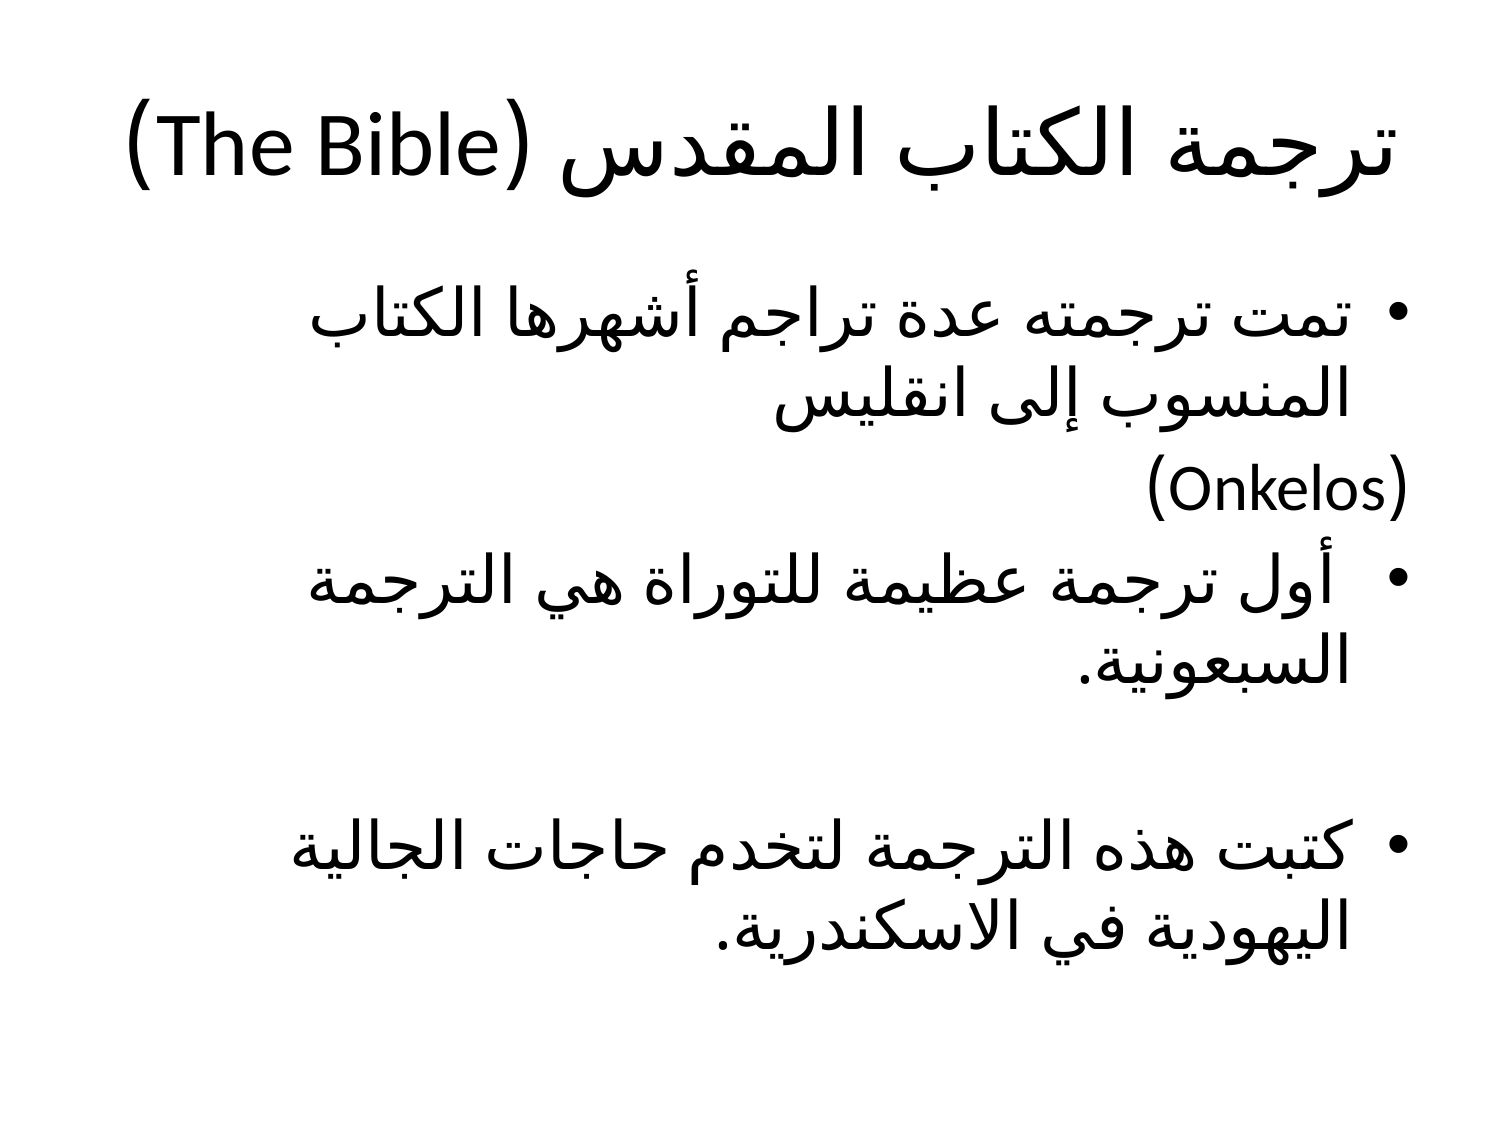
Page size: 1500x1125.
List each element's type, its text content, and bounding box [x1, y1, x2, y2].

list تمت ترجمته عدة تراجم أشهرها الكتاب المنسوب إلى انقليس (Onkelos) أول ترجمة عظيمة للتوراة هي الترجمة السبعونية. كتبت هذه الترجمة لتخدم حاجات الجالية اليهودية في الاسكندرية. [75, 262, 1425, 1005]
title ترجمة الكتاب المقدس (The Bible) [75, 45, 1425, 233]
